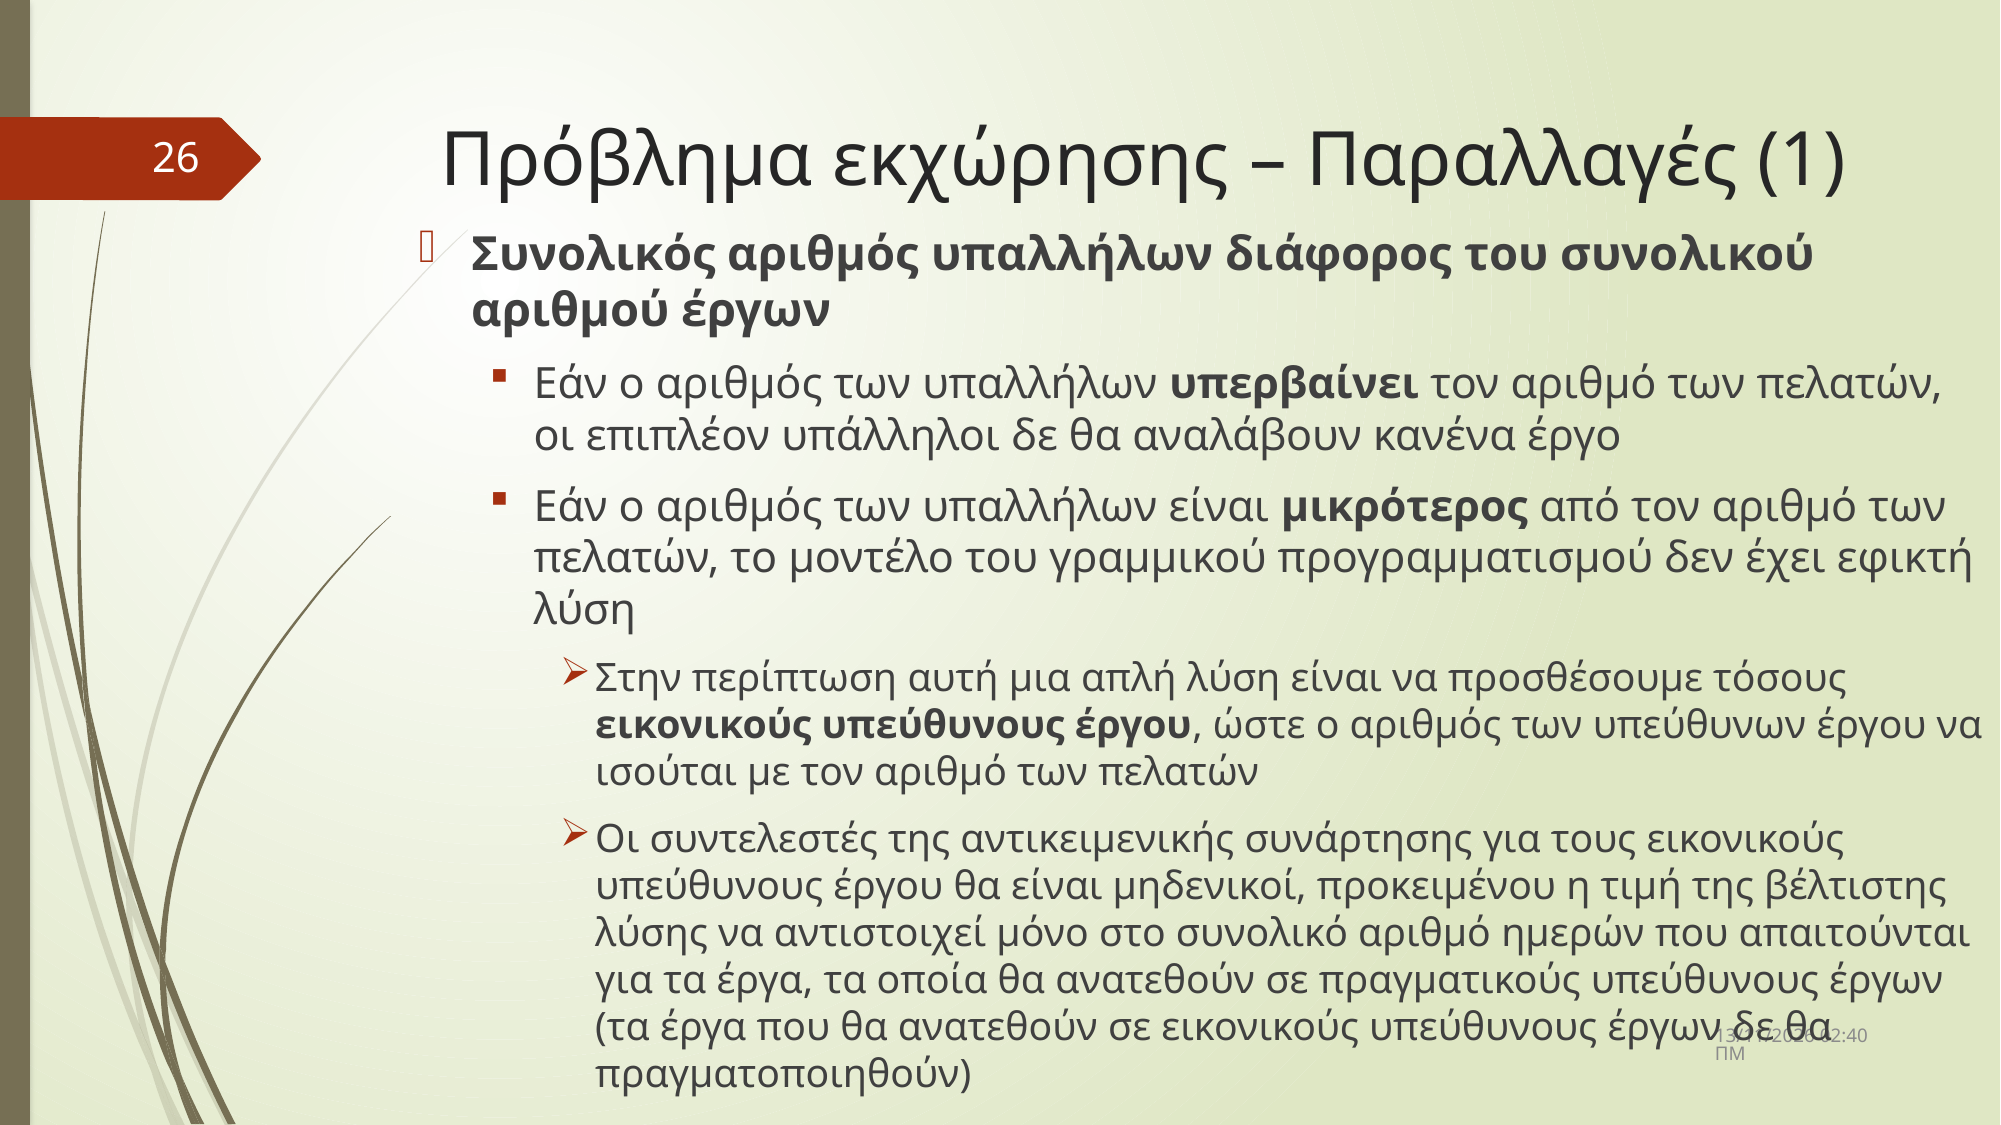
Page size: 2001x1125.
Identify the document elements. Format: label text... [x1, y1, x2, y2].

list Συνολικός αριθμός υπαλλήλων διάφορος του συνολικού αριθμού έργων Εάν ο αριθμός των υπαλλήλων υπερβαίνει τον αριθμό των πελατών, οι επιπλέον υπάλληλοι δε θα αναλάβουν κανένα έργο Εάν ο αριθμός των υπαλλήλων είναι μικρότερος από τον αριθμό των πελατών, το μοντέλο του γραμμικού προγραμματισμού δεν έχει εφικτή λύση Στην περίπτωση αυτή μια απλή λύση είναι να προσθέσουμε τόσους εικονικούς υπεύθυνους έργου, ώστε ο αριθμός των υπεύθυνων έργου να ισούται με τον αριθμό των πελατών Οι συντελεστές της αντικειμενικής συνάρτησης για τους εικονικούς υπεύθυνους έργου θα είναι μηδενικοί, προκειμένου η τιμή της βέλτιστης λύσης να αντιστοιχεί μόνο στο συνολικό αριθμό ημερών που απαιτούνται για τα έργα, τα οποία θα ανατεθούν σε πραγματικούς υπεύθυνους έργων (τα έργα που θα ανατεθούν σε εικονικούς υπεύθυνους έργων δε θα πραγματοποιηθούν) [404, 215, 2000, 1104]
title Πρόβλημα εκχώρησης – Παραλλαγές (1) [425, 102, 1923, 215]
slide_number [1699, 1005, 1888, 1067]
slide_number 26 [87, 129, 216, 190]
